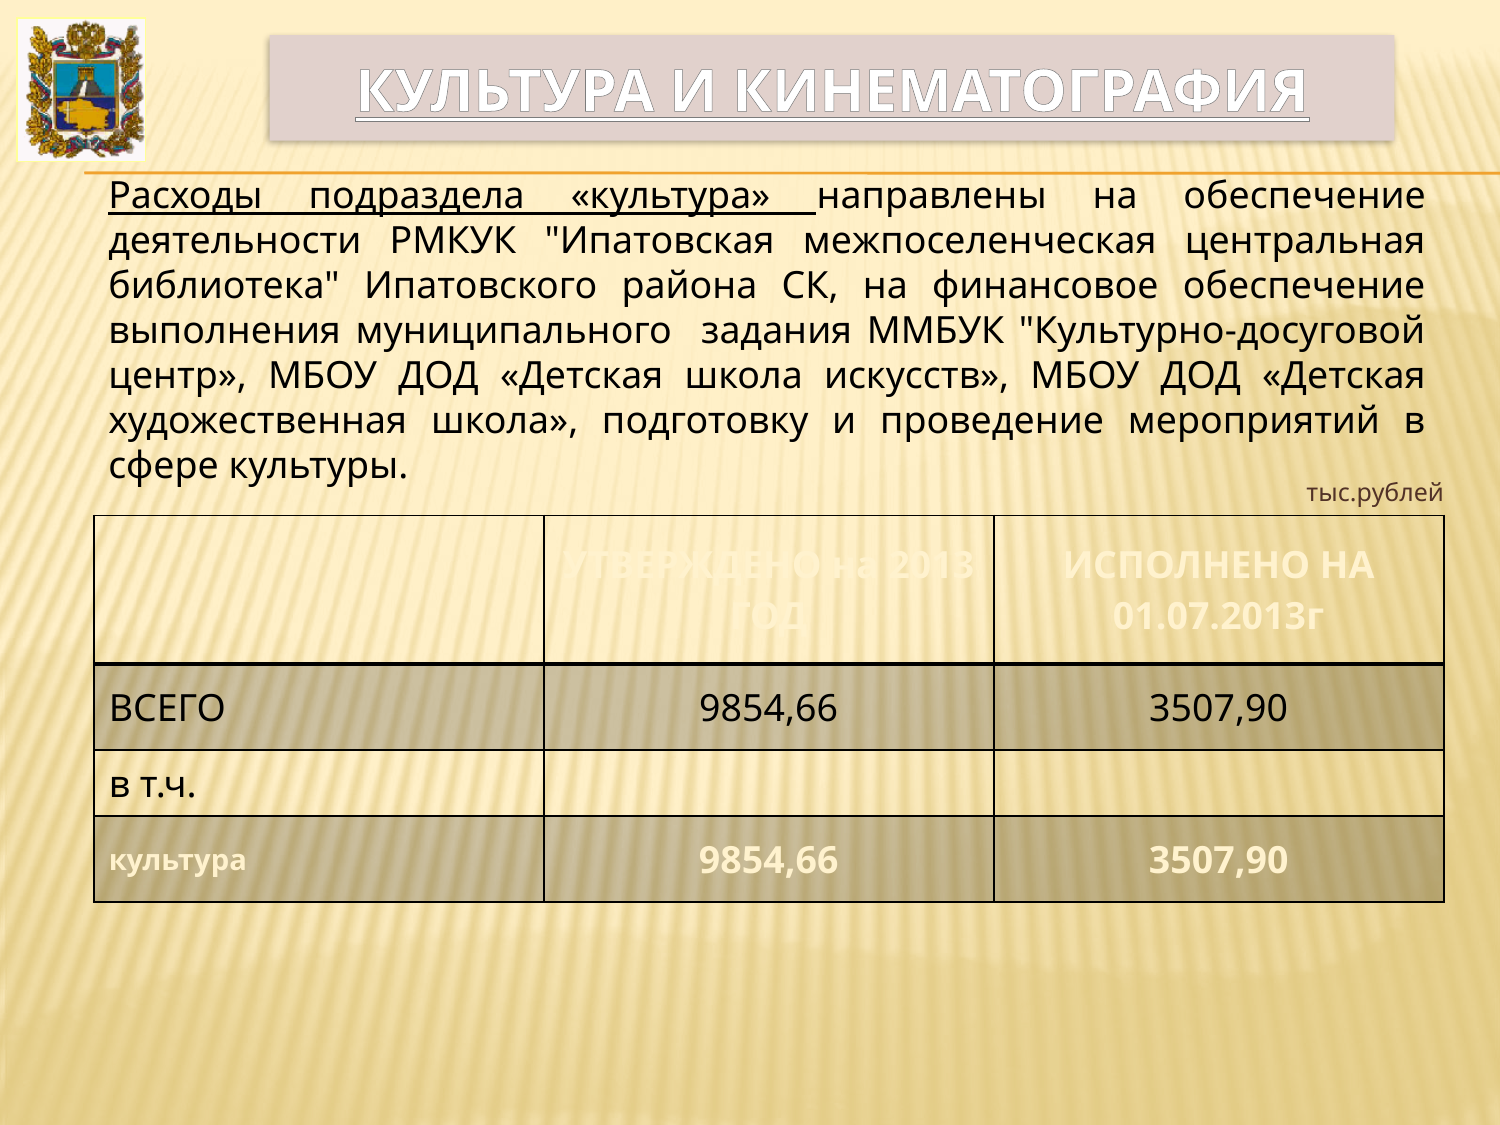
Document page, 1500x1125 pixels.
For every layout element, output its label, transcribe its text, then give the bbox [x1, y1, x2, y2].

table_cell [545, 751, 993, 815]
table_cell 3507,90 [995, 817, 1443, 901]
table_header УТВЕРЖДЕНО на 2013 ГОД [545, 516, 993, 662]
table_header ИСПОЛНЕНО НА 01.07.2013г [995, 516, 1443, 662]
table_cell культура [95, 817, 543, 901]
table_cell 3507,90 [995, 666, 1443, 749]
title КУЛЬТУРА И КИНЕМАТОГРАФИЯ [269, 35, 1395, 141]
table_cell в т.ч. [95, 751, 543, 815]
table_cell 9854,66 [545, 666, 993, 749]
table_cell 9854,66 [545, 817, 993, 901]
text_box тыс.рублей [1291, 468, 1460, 514]
table_cell [995, 751, 1443, 815]
picture [17, 18, 145, 162]
table_header [95, 516, 543, 662]
table_cell ВСЕГО [95, 666, 543, 749]
text_box Расходы подраздела «культура» направлены на обеспечение деятельности РМКУК "Ипатовская межпоселенческая центральная библиотека" Ипатовского района СК, на финансовое обеспечение выполнения муниципального задания ММБУК "Культурно-досуговой центр», МБОУ ДОД «Детская школа искусств», МБОУ ДОД «Детская художественная школа», подготовку и проведение мероприятий в сфере культуры. [93, 163, 1442, 494]
